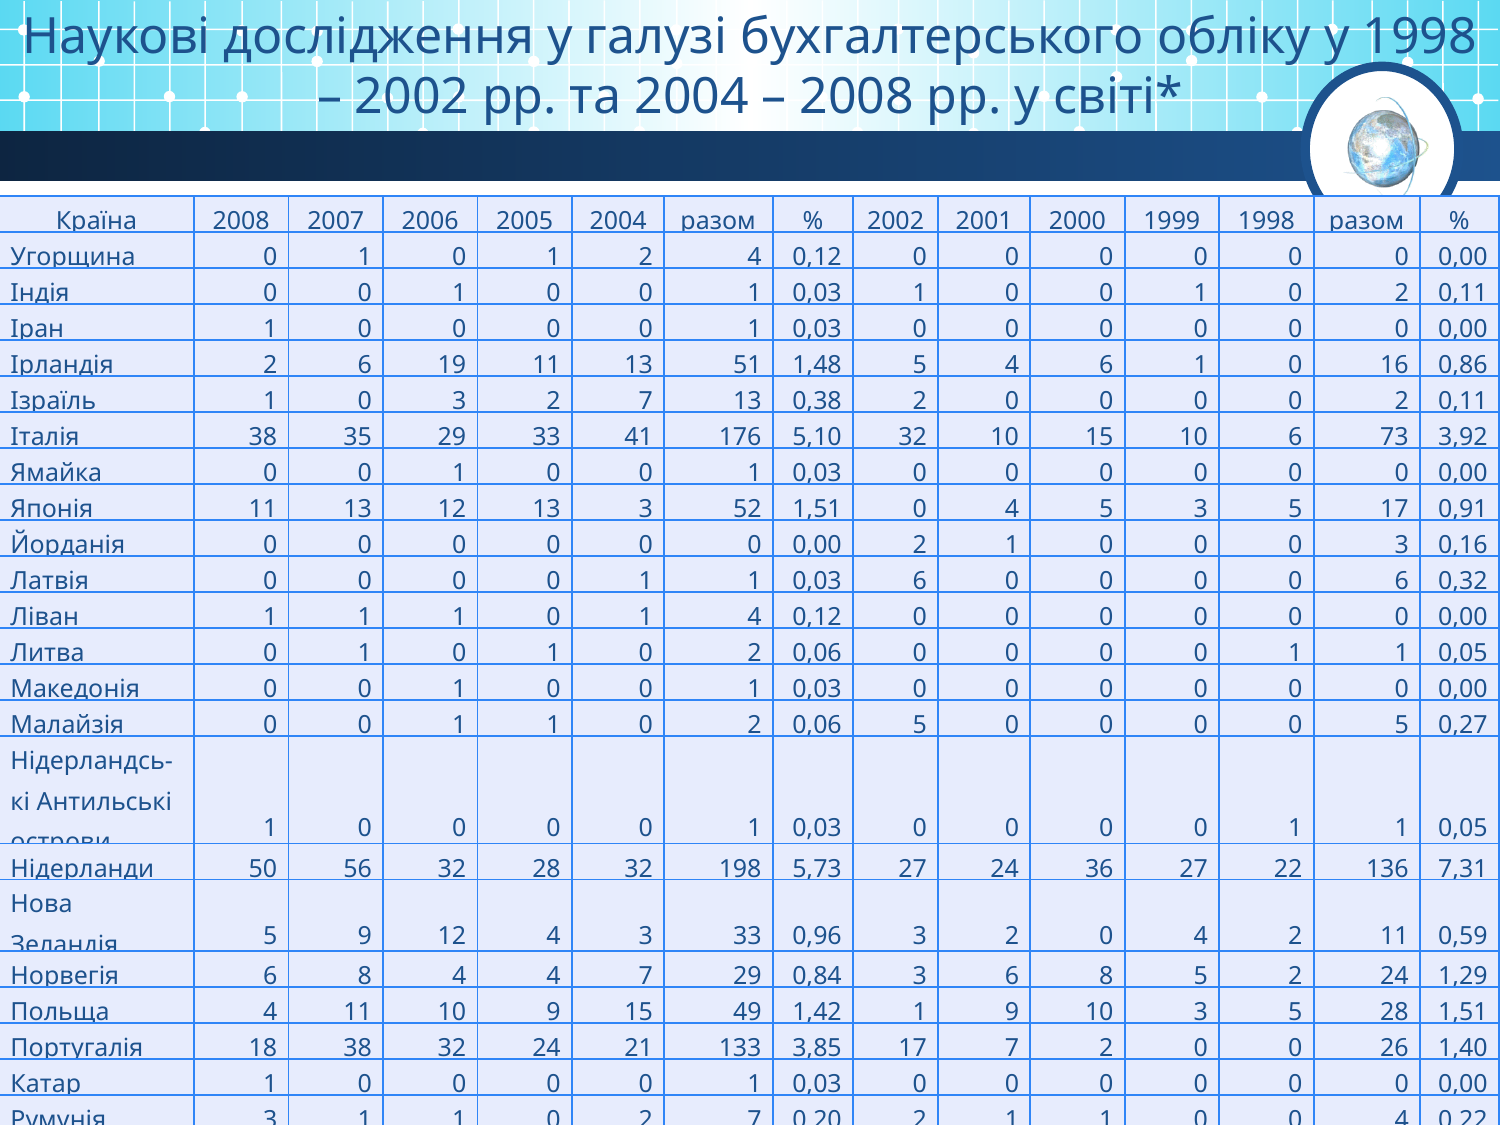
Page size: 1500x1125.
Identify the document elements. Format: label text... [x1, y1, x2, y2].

table_cell 5 [854, 341, 937, 375]
table_cell 7 [573, 377, 663, 411]
table_cell 0 [1315, 449, 1419, 483]
table_header 2008 [195, 197, 288, 231]
table_cell 1,51 [774, 485, 852, 519]
table_cell 0,59 [1421, 880, 1498, 950]
table_header 2000 [1031, 197, 1124, 231]
table_cell 3 [854, 952, 937, 986]
table_cell 0,00 [1421, 305, 1498, 339]
table_cell 1,51 [1421, 988, 1498, 1022]
table_cell 5 [1220, 988, 1313, 1022]
table_cell 0 [1031, 629, 1124, 663]
table_cell 1 [1126, 341, 1218, 375]
table_cell 0 [384, 557, 477, 591]
table_cell 2 [854, 1096, 937, 1125]
table_cell 1 [195, 377, 288, 411]
table_cell 4 [665, 233, 772, 267]
table_cell 13 [665, 377, 772, 411]
table_cell 0,00 [1421, 449, 1498, 483]
table_cell Нова Зеландія [0, 880, 193, 950]
table_cell 0 [478, 737, 571, 843]
table_cell Індія [0, 269, 193, 303]
table_cell 2 [665, 701, 772, 735]
table_cell 0,12 [774, 593, 852, 627]
table_cell 0 [1126, 305, 1218, 339]
table_cell 0 [1220, 341, 1313, 375]
table_cell 6 [854, 557, 937, 591]
table_header 2001 [939, 197, 1029, 231]
table_cell 11 [289, 988, 382, 1022]
table_cell 0,00 [1421, 1060, 1498, 1094]
table_cell 36 [1031, 844, 1124, 879]
table_cell 0 [1126, 557, 1218, 591]
table_cell 0 [1220, 593, 1313, 627]
table_cell 0 [478, 557, 571, 591]
table_cell 1 [1315, 737, 1419, 843]
table_cell 6 [289, 341, 382, 375]
table_cell Малайзія [0, 701, 193, 735]
table_cell 0 [1220, 557, 1313, 591]
table_cell 32 [384, 844, 477, 879]
table_cell 15 [573, 988, 663, 1022]
table_cell 0 [289, 701, 382, 735]
table_cell 1 [478, 629, 571, 663]
table_cell 0 [1220, 701, 1313, 735]
table_cell 0 [1315, 233, 1419, 267]
table_cell 0 [1220, 1060, 1313, 1094]
table_cell 24 [1315, 952, 1419, 986]
table_cell 2 [1315, 377, 1419, 411]
table_cell 0 [478, 593, 571, 627]
table_cell 5 [1031, 485, 1124, 519]
table_cell 0 [1031, 269, 1124, 303]
table_cell 0 [573, 305, 663, 339]
table_cell 1 [478, 701, 571, 735]
table_cell 0 [1126, 1096, 1218, 1125]
table_cell 0,03 [774, 269, 852, 303]
table_header % [774, 197, 852, 231]
table_cell 0 [384, 305, 477, 339]
table_cell 2 [1031, 1024, 1124, 1058]
table_cell 0 [1126, 377, 1218, 411]
table_cell 32 [573, 844, 663, 879]
table_cell 0 [1031, 593, 1124, 627]
table_cell 15 [1031, 413, 1124, 447]
table_cell 0 [1031, 880, 1124, 950]
table_cell 0,00 [774, 521, 852, 555]
table_cell 33 [478, 413, 571, 447]
table_cell 5 [1126, 952, 1218, 986]
table_header 2006 [384, 197, 477, 231]
table_cell 10 [1126, 413, 1218, 447]
table_cell 0 [478, 449, 571, 483]
table_cell 1 [1220, 629, 1313, 663]
table_cell Катар [0, 1060, 193, 1094]
table_header 2005 [478, 197, 571, 231]
table_cell 7 [665, 1096, 772, 1125]
table_cell 0 [384, 521, 477, 555]
table_cell 0,84 [774, 952, 852, 986]
table_cell 1 [478, 233, 571, 267]
table_cell 1 [573, 593, 663, 627]
table_cell 0 [384, 1060, 477, 1094]
table_cell 29 [665, 952, 772, 986]
table_cell 0,27 [1421, 701, 1498, 735]
table_cell 4 [665, 593, 772, 627]
table_cell 0 [939, 593, 1029, 627]
table_cell 0 [854, 665, 937, 699]
table_cell 198 [665, 844, 772, 879]
table_cell 0,86 [1421, 341, 1498, 375]
table_header % [1421, 197, 1498, 231]
table_cell 0 [478, 269, 571, 303]
table_cell 1 [289, 1096, 382, 1125]
table_cell 11 [478, 341, 571, 375]
table_cell 52 [665, 485, 772, 519]
table_cell 0 [195, 701, 288, 735]
table_cell 5 [1315, 701, 1419, 735]
table_cell 0 [1126, 1060, 1218, 1094]
table_cell 0 [289, 449, 382, 483]
table_cell 0 [1031, 557, 1124, 591]
table_cell 1 [854, 269, 937, 303]
table_cell 0 [289, 1060, 382, 1094]
table_cell 10 [1031, 988, 1124, 1022]
table_cell 1 [384, 701, 477, 735]
table_cell 0 [939, 377, 1029, 411]
table_cell 3 [573, 485, 663, 519]
table_cell 11 [1315, 880, 1419, 950]
table_cell 7,31 [1421, 844, 1498, 879]
table_header Країна [0, 197, 193, 231]
table_cell 0 [195, 521, 288, 555]
text_box Наукові дослідження у галузі бухгалтерського обліку у 1998 – 2002 рр. та 2004 – 2008 рр. у світі* [0, 0, 1500, 132]
table_cell 2 [854, 521, 937, 555]
table_cell 0 [854, 593, 937, 627]
table_cell 0,06 [774, 701, 852, 735]
table_cell 0 [854, 737, 937, 843]
table_cell 3 [1315, 521, 1419, 555]
table_cell 0 [1126, 521, 1218, 555]
table_cell 1 [384, 269, 477, 303]
table_cell 0 [1031, 701, 1124, 735]
table_cell 0 [1220, 233, 1313, 267]
table_cell 0,03 [774, 737, 852, 843]
table_cell 0 [1126, 629, 1218, 663]
table_cell 33 [665, 880, 772, 950]
table_cell 6 [195, 952, 288, 986]
table_cell 32 [384, 1024, 477, 1058]
table_cell 0 [1315, 593, 1419, 627]
table_cell 0,91 [1421, 485, 1498, 519]
table_cell 0,05 [1421, 629, 1498, 663]
table_cell 6 [1031, 341, 1124, 375]
table_cell 0,38 [774, 377, 852, 411]
table_cell 1 [195, 737, 288, 843]
table_cell 3 [384, 377, 477, 411]
table_cell 4 [478, 880, 571, 950]
table_cell 0 [478, 1096, 571, 1125]
table_cell 8 [289, 952, 382, 986]
table_cell 38 [289, 1024, 382, 1058]
table_cell 0 [1220, 1024, 1313, 1058]
table_cell 0,32 [1421, 557, 1498, 591]
table_cell 1,29 [1421, 952, 1498, 986]
table_cell 1 [665, 269, 772, 303]
table_cell 0 [1126, 701, 1218, 735]
table_cell 0 [195, 233, 288, 267]
table_cell 0 [1031, 521, 1124, 555]
table_cell 1 [1031, 1096, 1124, 1125]
table_header 2002 [854, 197, 937, 231]
table_cell Норвегія [0, 952, 193, 986]
table_cell 27 [1126, 844, 1218, 879]
table_cell Ямайка [0, 449, 193, 483]
table_cell 1 [939, 521, 1029, 555]
table_cell 27 [854, 844, 937, 879]
table_cell 0 [289, 737, 382, 843]
table_cell 2 [195, 341, 288, 375]
table_cell 0,00 [1421, 665, 1498, 699]
table_cell 0 [1220, 269, 1313, 303]
table_cell 2 [939, 880, 1029, 950]
table_cell 19 [384, 341, 477, 375]
table_cell 51 [665, 341, 772, 375]
table_cell 3 [195, 1096, 288, 1125]
table_cell 136 [1315, 844, 1419, 879]
table_cell 0 [1031, 233, 1124, 267]
table_cell 0 [478, 665, 571, 699]
table_cell 0 [1126, 449, 1218, 483]
table_cell 0 [289, 305, 382, 339]
table_cell 2 [573, 1096, 663, 1125]
table_cell 0 [1220, 377, 1313, 411]
table_cell 3 [854, 880, 937, 950]
table_cell 0 [573, 665, 663, 699]
table_cell 18 [195, 1024, 288, 1058]
table_cell 5 [1220, 485, 1313, 519]
table_cell Литва [0, 629, 193, 663]
table_cell 0,03 [774, 557, 852, 591]
table_cell 8 [1031, 952, 1124, 986]
table_cell Португалія [0, 1024, 193, 1058]
table_cell 6 [939, 952, 1029, 986]
table_cell 0 [939, 629, 1029, 663]
table_cell 1 [665, 665, 772, 699]
table_cell 0 [1031, 665, 1124, 699]
table_cell 35 [289, 413, 382, 447]
table_cell 1 [573, 557, 663, 591]
table_cell 0,05 [1421, 737, 1498, 843]
table_cell 0 [854, 305, 937, 339]
table_cell 4 [478, 952, 571, 986]
table_cell 2 [1220, 952, 1313, 986]
table_cell 0 [289, 665, 382, 699]
table_cell 0 [939, 233, 1029, 267]
table_cell 0,03 [774, 1060, 852, 1094]
table_cell 7 [573, 952, 663, 986]
picture [1310, 132, 1454, 195]
table_cell 3,85 [774, 1024, 852, 1058]
table_cell 13 [289, 485, 382, 519]
table_cell Іран [0, 305, 193, 339]
table_cell 0 [384, 233, 477, 267]
table_cell 1 [665, 449, 772, 483]
table_cell 0 [854, 629, 937, 663]
table_cell 0,03 [774, 305, 852, 339]
table_cell 0 [573, 521, 663, 555]
table_cell 2 [1315, 269, 1419, 303]
table_cell 1,42 [774, 988, 852, 1022]
table_cell 6 [1220, 413, 1313, 447]
table_cell 1 [289, 233, 382, 267]
table_cell 0 [1220, 305, 1313, 339]
table_cell Польща [0, 988, 193, 1022]
table_cell 0 [1315, 1060, 1419, 1094]
table_cell 0 [854, 449, 937, 483]
table_cell 0 [939, 269, 1029, 303]
table_cell Ірландія [0, 341, 193, 375]
table_cell 0 [289, 557, 382, 591]
table_cell 0,12 [774, 233, 852, 267]
table_cell 28 [478, 844, 571, 879]
table_cell 0 [195, 449, 288, 483]
table_cell 2 [854, 377, 937, 411]
table_cell 0 [939, 557, 1029, 591]
table_header 2007 [289, 197, 382, 231]
table_cell 0,00 [1421, 593, 1498, 627]
table_cell 3 [1126, 988, 1218, 1022]
table_cell 0 [1031, 737, 1124, 843]
table_cell 1 [1220, 737, 1313, 843]
table_cell Македонія [0, 665, 193, 699]
table_cell 0 [573, 629, 663, 663]
table_cell 9 [289, 880, 382, 950]
table_cell 1 [665, 1060, 772, 1094]
table_cell 2 [665, 629, 772, 663]
table_cell 0 [195, 269, 288, 303]
table_cell 41 [573, 413, 663, 447]
table_cell 16 [1315, 341, 1419, 375]
table_cell 0 [384, 737, 477, 843]
table_cell 22 [1220, 844, 1313, 879]
table_cell 13 [478, 485, 571, 519]
table_cell 0 [573, 701, 663, 735]
table_cell 4 [939, 341, 1029, 375]
table_cell 0 [1220, 665, 1313, 699]
table_cell Йорданія [0, 521, 193, 555]
table_cell 1 [665, 305, 772, 339]
table_cell 28 [1315, 988, 1419, 1022]
table_cell 4 [195, 988, 288, 1022]
table_header 1998 [1220, 197, 1313, 231]
table_cell 3 [1126, 485, 1218, 519]
table_cell 10 [939, 413, 1029, 447]
table_cell 0,03 [774, 449, 852, 483]
table_cell 0 [1126, 233, 1218, 267]
table_cell 5,73 [774, 844, 852, 879]
table_cell 50 [195, 844, 288, 879]
table_cell 24 [478, 1024, 571, 1058]
table_cell 0 [573, 269, 663, 303]
table_cell 0 [1126, 665, 1218, 699]
table_cell Японія [0, 485, 193, 519]
table_cell 56 [289, 844, 382, 879]
table_cell 0 [195, 557, 288, 591]
table_cell 1 [665, 557, 772, 591]
table_cell 1 [195, 305, 288, 339]
table_cell 0 [1220, 449, 1313, 483]
table_cell 5,10 [774, 413, 852, 447]
table_cell 0 [939, 737, 1029, 843]
table_cell 0 [1031, 1060, 1124, 1094]
table_cell 1,48 [774, 341, 852, 375]
table_cell 0 [195, 665, 288, 699]
table_cell 0 [573, 737, 663, 843]
table_cell 38 [195, 413, 288, 447]
table_cell 2 [478, 377, 571, 411]
table_cell 1 [665, 737, 772, 843]
table_cell 1 [195, 1060, 288, 1094]
table_cell 32 [854, 413, 937, 447]
table_cell 0 [1031, 305, 1124, 339]
table_cell 0 [854, 485, 937, 519]
table_cell 0 [573, 1060, 663, 1094]
table_cell 11 [195, 485, 288, 519]
table_cell Італія [0, 413, 193, 447]
table_header 2004 [573, 197, 663, 231]
table_cell 1 [1126, 269, 1218, 303]
table_cell 0 [1220, 1096, 1313, 1125]
table_cell Латвія [0, 557, 193, 591]
table_cell 0,16 [1421, 521, 1498, 555]
table_header разом [665, 197, 772, 231]
table_cell 1 [195, 593, 288, 627]
table_cell 9 [939, 988, 1029, 1022]
table_cell 7 [939, 1024, 1029, 1058]
table_cell Румунія [0, 1096, 193, 1125]
table_cell 3,92 [1421, 413, 1498, 447]
table_cell 0 [289, 269, 382, 303]
table_cell 73 [1315, 413, 1419, 447]
table_cell 0 [1315, 665, 1419, 699]
table_cell 1,40 [1421, 1024, 1498, 1058]
table_cell Нідерланди [0, 844, 193, 879]
table_cell 0 [1126, 593, 1218, 627]
table_cell 0 [1126, 737, 1218, 843]
table_cell 0 [384, 629, 477, 663]
table_cell 0 [195, 629, 288, 663]
table_cell 4 [1126, 880, 1218, 950]
table_cell 1 [1315, 629, 1419, 663]
table_cell 0 [1031, 377, 1124, 411]
table_header разом [1315, 197, 1419, 231]
table_cell 1 [384, 665, 477, 699]
table_cell 3 [573, 880, 663, 950]
table_cell 17 [854, 1024, 937, 1058]
table_cell 0 [939, 701, 1029, 735]
table_cell 0,11 [1421, 377, 1498, 411]
table_cell 1 [939, 1096, 1029, 1125]
table_cell 0,22 [1421, 1096, 1498, 1125]
table_cell 0,96 [774, 880, 852, 950]
table_cell 0 [939, 665, 1029, 699]
table_cell 1 [289, 629, 382, 663]
table_cell 10 [384, 988, 477, 1022]
table_cell 1 [384, 449, 477, 483]
table_cell 29 [384, 413, 477, 447]
table_cell 0 [1315, 305, 1419, 339]
table_cell 26 [1315, 1024, 1419, 1058]
table_cell 4 [939, 485, 1029, 519]
table_cell 1 [289, 593, 382, 627]
table_cell Ізраїль [0, 377, 193, 411]
table_cell 4 [384, 952, 477, 986]
table_cell 0 [478, 521, 571, 555]
table_cell 0 [939, 1060, 1029, 1094]
table_cell 2 [573, 233, 663, 267]
table_cell 13 [573, 341, 663, 375]
table_cell 1 [384, 1096, 477, 1125]
table_cell 0 [939, 449, 1029, 483]
table_cell 12 [384, 485, 477, 519]
table_cell 0,20 [774, 1096, 852, 1125]
table_cell Нідерландсь-кі Антильські острови [0, 737, 193, 843]
table_cell 17 [1315, 485, 1419, 519]
table_cell 0,03 [774, 665, 852, 699]
table_cell 4 [1315, 1096, 1419, 1125]
table_cell 0,00 [1421, 233, 1498, 267]
table_cell 2 [1220, 880, 1313, 950]
table_cell 0 [1126, 1024, 1218, 1058]
table_cell 0 [478, 305, 571, 339]
table_cell 21 [573, 1024, 663, 1058]
table_cell 0 [289, 377, 382, 411]
table_cell 12 [384, 880, 477, 950]
table_cell Ліван [0, 593, 193, 627]
table_cell 9 [478, 988, 571, 1022]
table_cell 5 [854, 701, 937, 735]
table_cell 49 [665, 988, 772, 1022]
table_cell 176 [665, 413, 772, 447]
table_cell 133 [665, 1024, 772, 1058]
table_cell 0 [1220, 521, 1313, 555]
table_cell 24 [939, 844, 1029, 879]
table_cell 0 [478, 1060, 571, 1094]
table_cell 0 [854, 233, 937, 267]
table_cell 0 [854, 1060, 937, 1094]
table_cell 0 [665, 521, 772, 555]
table_cell 6 [1315, 557, 1419, 591]
table_cell 1 [854, 988, 937, 1022]
table_cell 0 [289, 521, 382, 555]
table_cell 0,06 [774, 629, 852, 663]
table_cell 0 [573, 449, 663, 483]
table_cell 0,11 [1421, 269, 1498, 303]
table_cell 0 [939, 305, 1029, 339]
table_header 1999 [1126, 197, 1218, 231]
table_cell 1 [384, 593, 477, 627]
table_cell 5 [195, 880, 288, 950]
table_cell 0 [1031, 449, 1124, 483]
table_cell Угорщина [0, 233, 193, 267]
